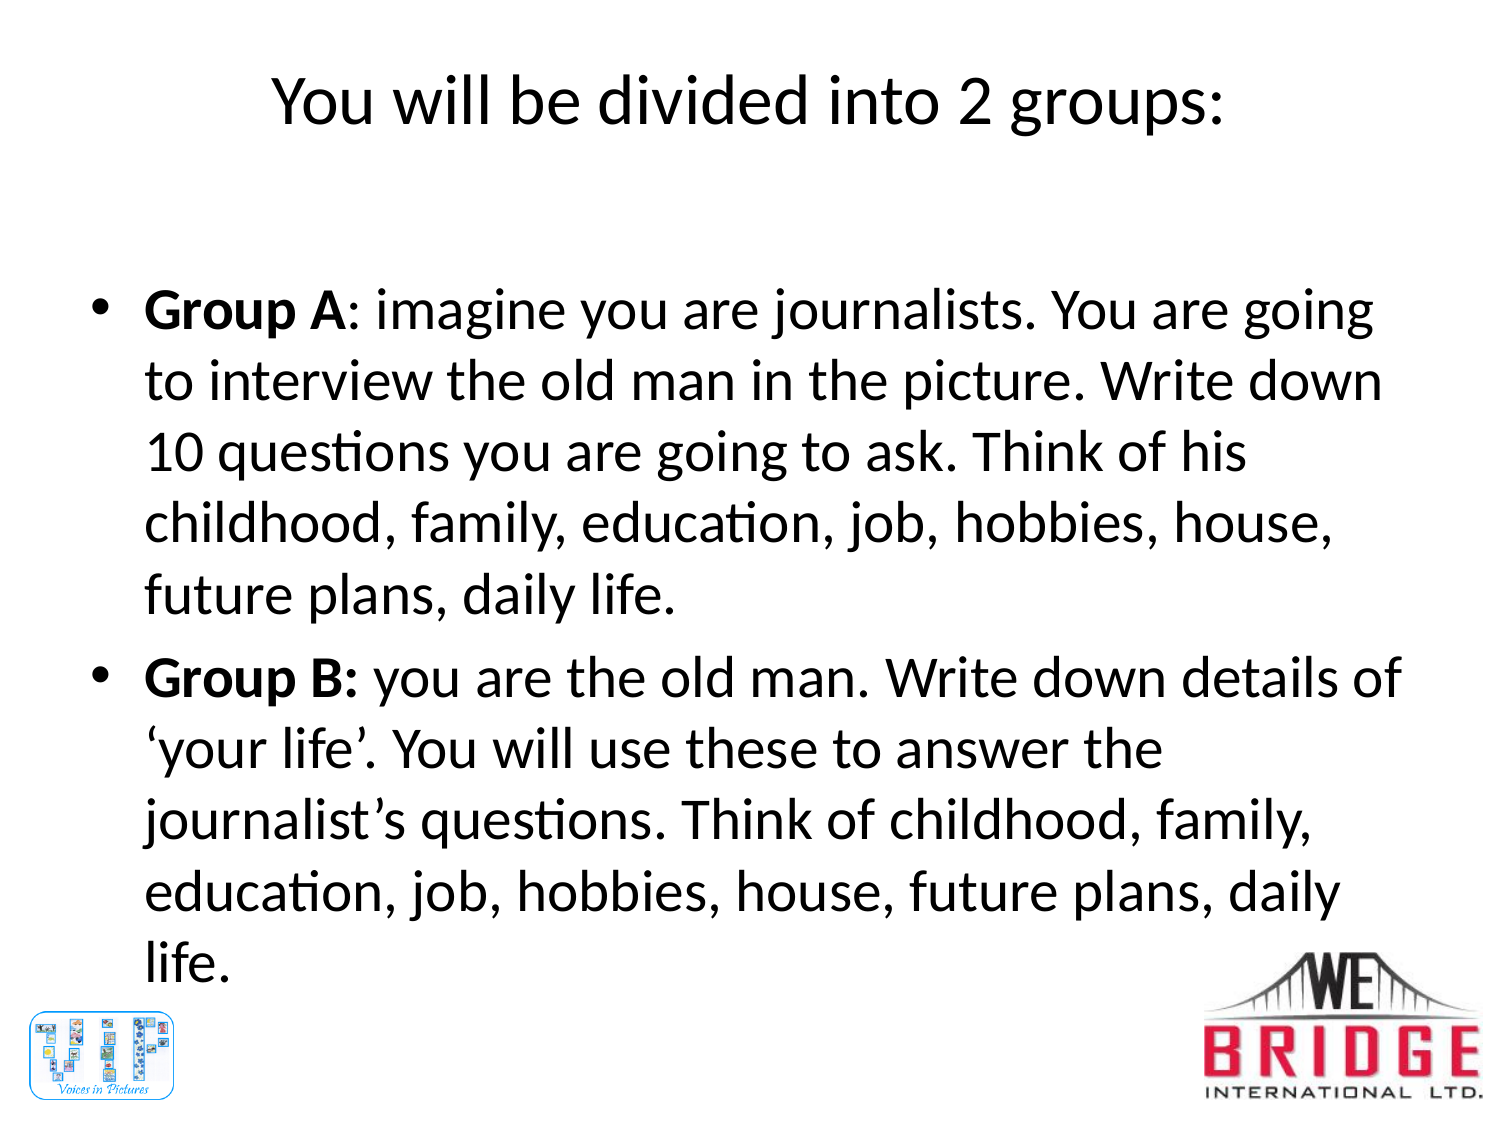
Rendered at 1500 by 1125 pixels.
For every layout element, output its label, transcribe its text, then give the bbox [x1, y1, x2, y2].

picture [29, 1011, 174, 1101]
list Group A: imagine you are journalists. You are going to interview the old man in the picture. Write down 10 questions you are going to ask. Think of his childhood, family, education, job, hobbies, house, future plans, daily life. Group B: you are the old man. Write down details of ‘your life’. You will use these to answer the journalist’s questions. Think of childhood, family, education, job, hobbies, house, future plans, daily life. [75, 262, 1425, 1005]
picture [1204, 951, 1483, 1101]
title You will be divided into 2 groups: [75, 45, 1425, 233]
